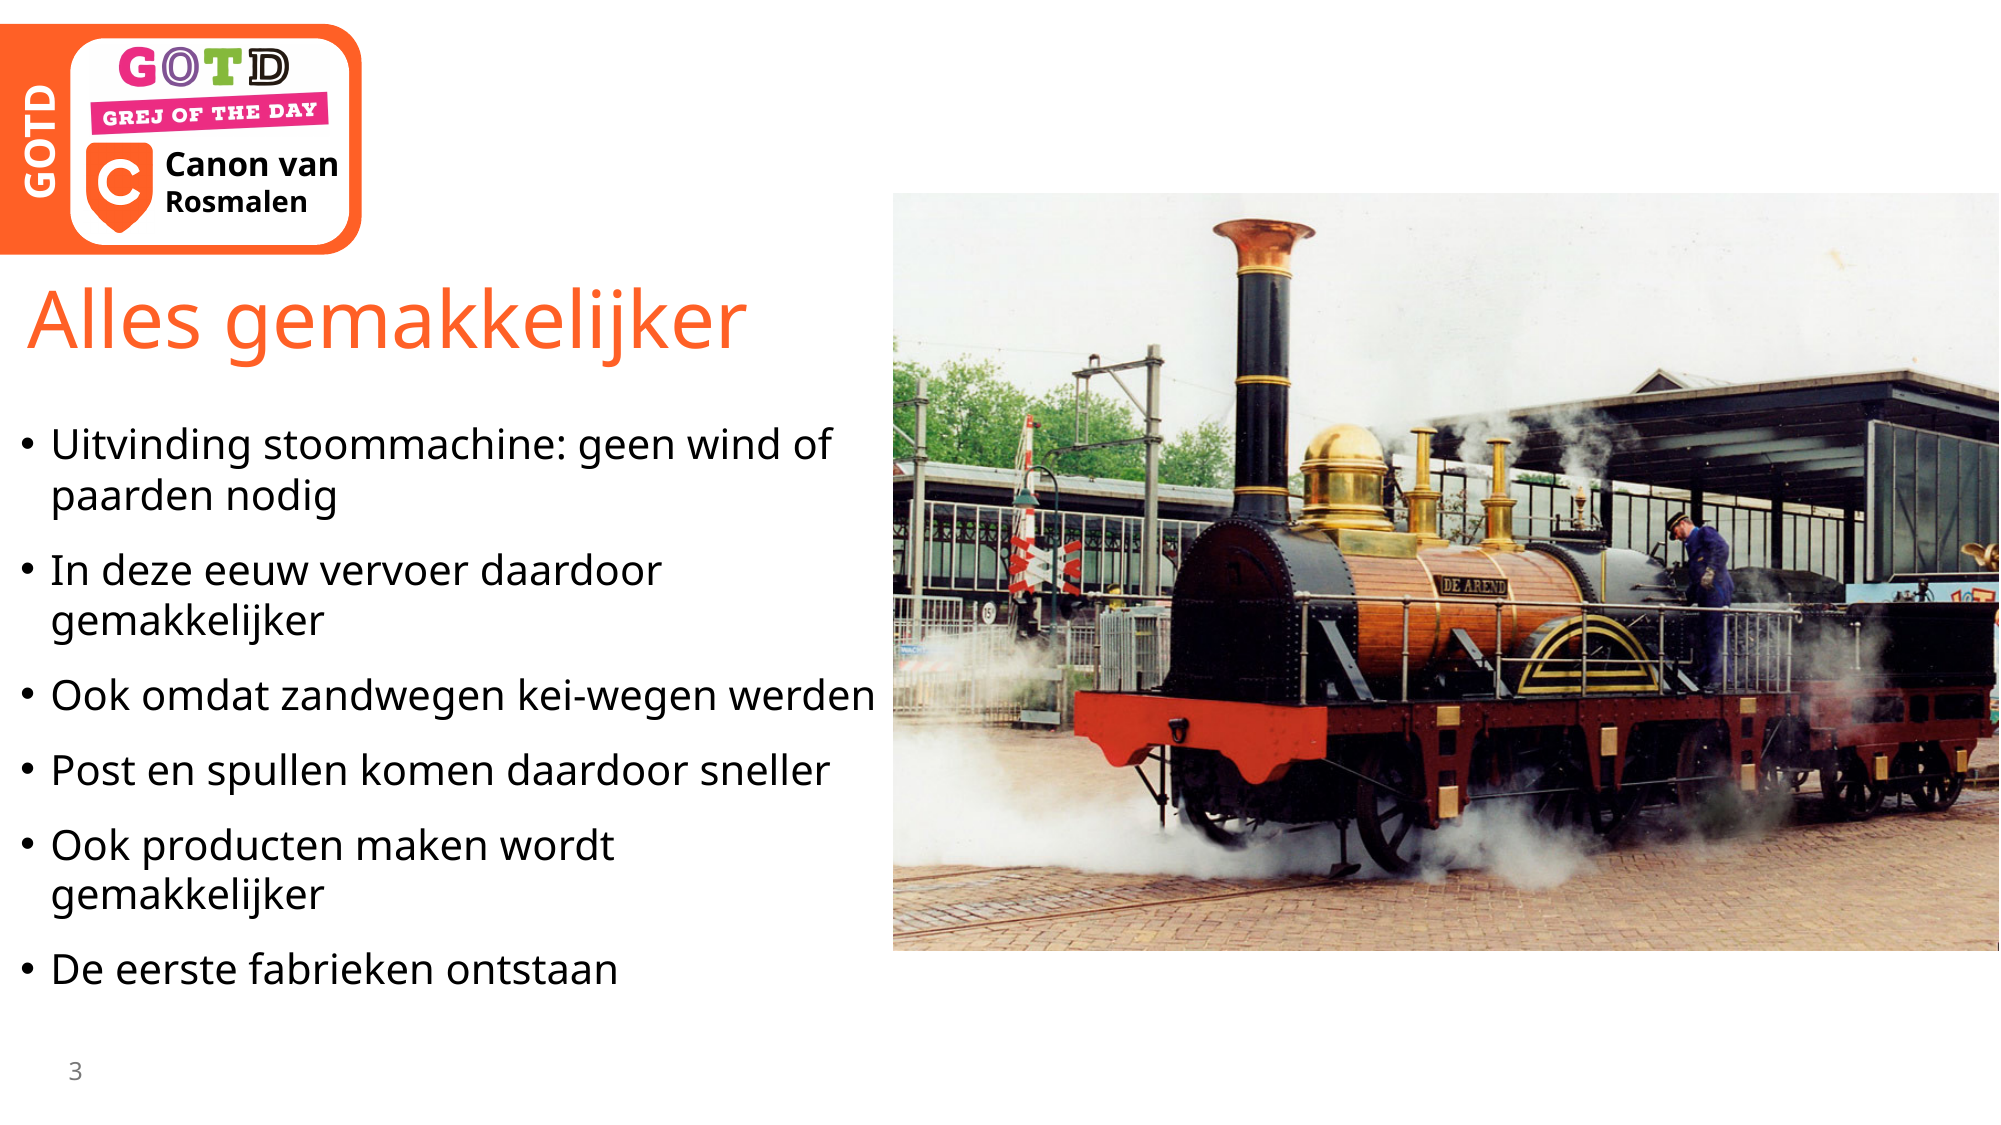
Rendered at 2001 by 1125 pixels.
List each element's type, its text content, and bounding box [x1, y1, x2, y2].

title Alles gemakkelijker [12, 267, 776, 377]
slide_number 3 [53, 1042, 504, 1103]
text_box Uitvinding stoommachine: geen wind of paarden nodig In deze eeuw vervoer daardoor gemakkelijker Ook omdat zandwegen kei-wegen werden Post en spullen komen daardoor sneller Ook producten maken wordt gemakkelijker De eerste fabrieken ontstaan [5, 410, 894, 1001]
picture [893, 192, 1999, 952]
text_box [0, 23, 363, 256]
